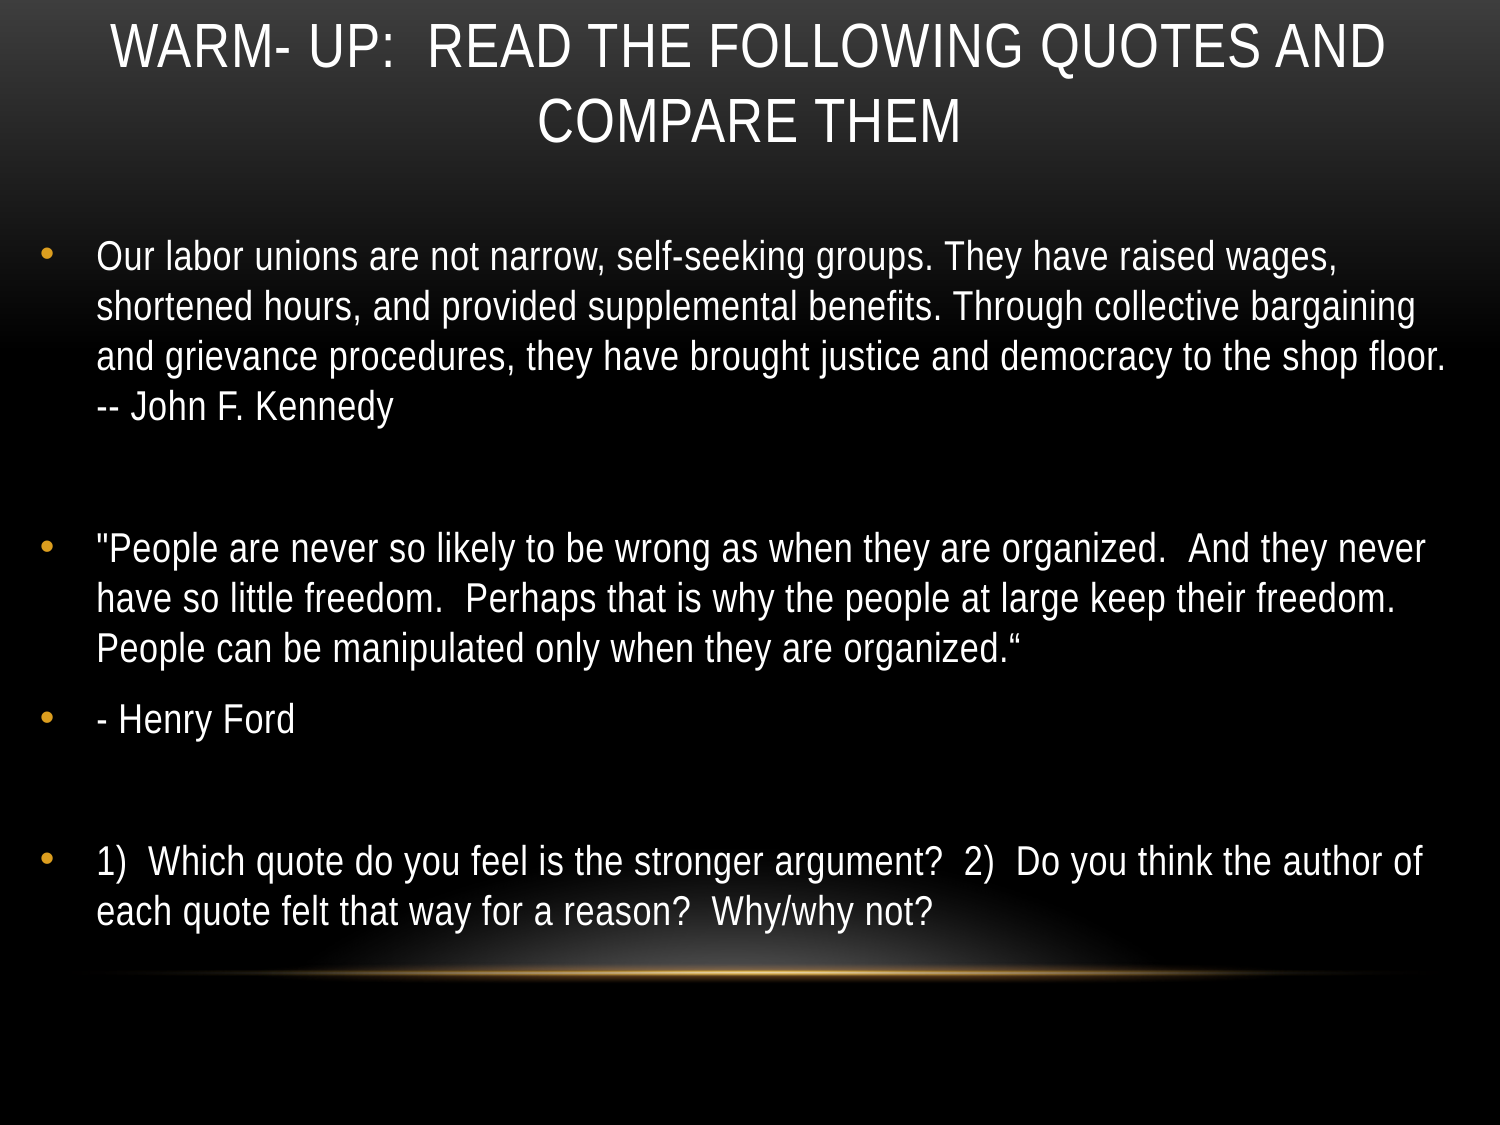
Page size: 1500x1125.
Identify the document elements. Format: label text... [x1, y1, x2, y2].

picture [0, 163, 1500, 1125]
picture [0, 0, 1500, 45]
title Warm- Up: Read the following quotes and Compare them [0, 45, 1500, 163]
list Our labor unions are not narrow, self-seeking groups. They have raised wages, shortened hours, and provided supplemental benefits. Through collective bargaining and grievance procedures, they have brought justice and democracy to the shop floor. -- John F. Kennedy "People are never so likely to be wrong as when they are organized. And they never have so little freedom. Perhaps that is why the people at large keep their freedom. People can be manipulated only when they are organized.“ - Henry Ford 1) Which quote do you feel is the stronger argument? 2) Do you think the author of each quote felt that way for a reason? Why/why not? [24, 149, 1475, 1025]
